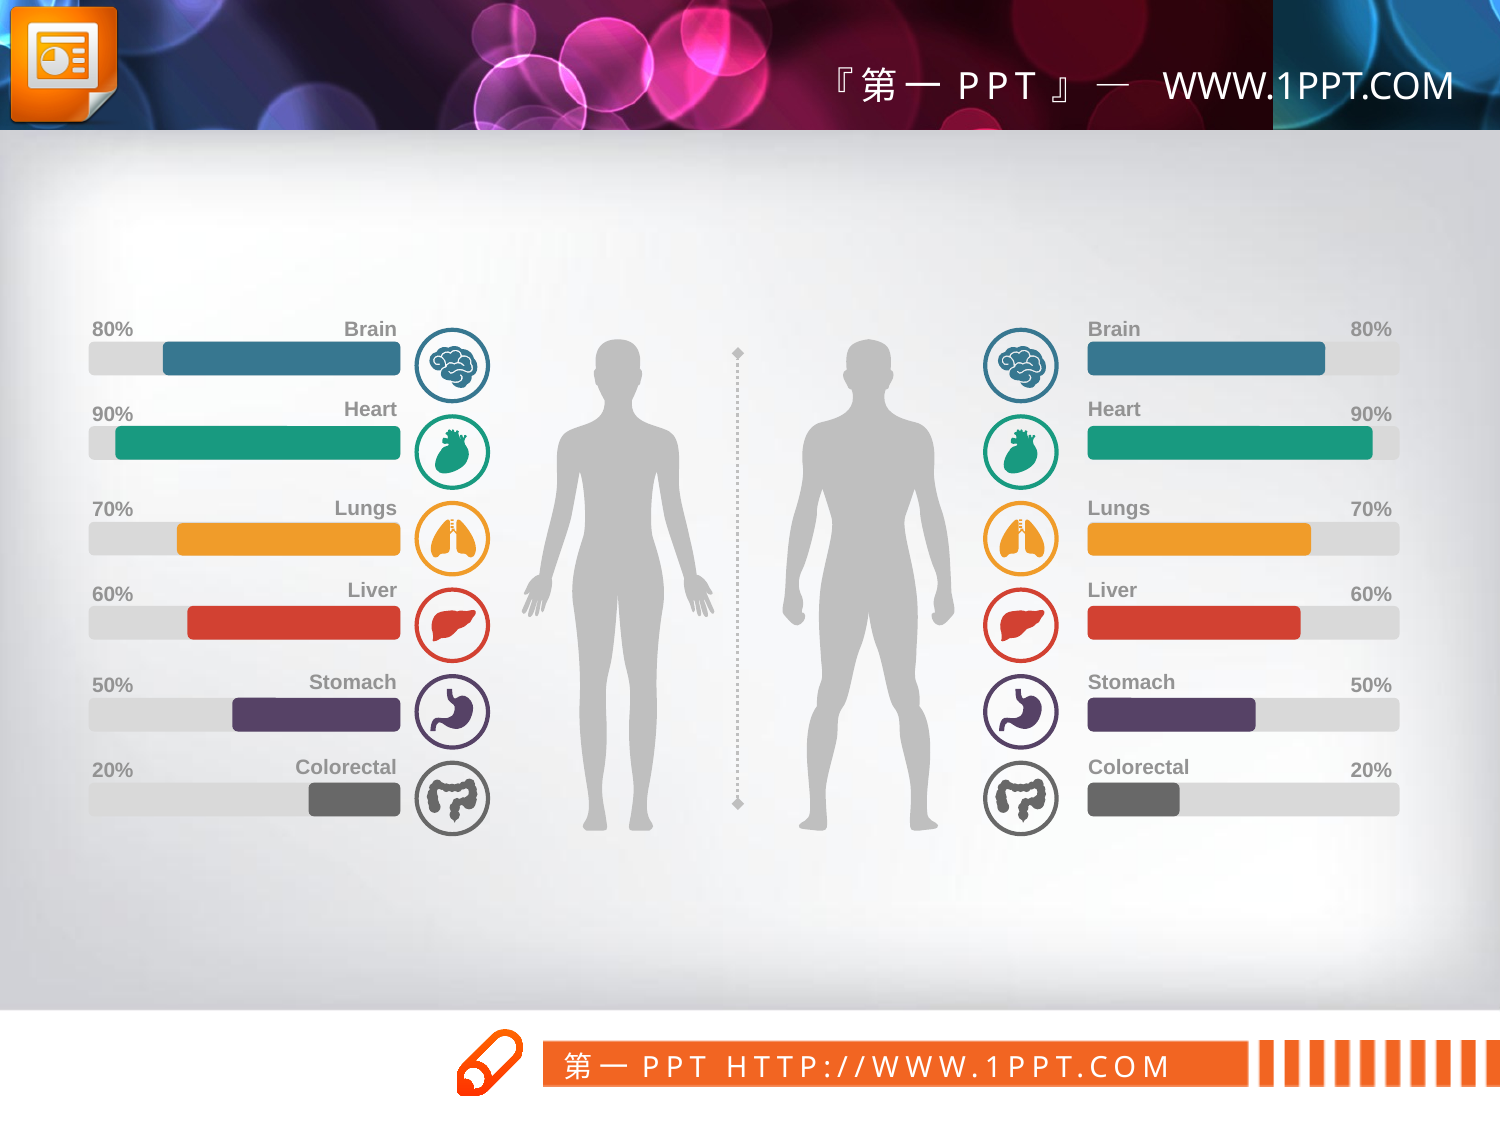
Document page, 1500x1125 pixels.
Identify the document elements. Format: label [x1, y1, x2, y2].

text_box [781, 338, 956, 832]
text_box [984, 329, 1057, 402]
text_box [88, 576, 401, 640]
text_box [88, 395, 401, 461]
text_box [984, 416, 1057, 489]
text_box [1087, 315, 1400, 376]
text_box [984, 762, 1057, 835]
picture [543, 1040, 1500, 1087]
text_box [416, 675, 489, 748]
text_box [1087, 668, 1400, 732]
text_box [416, 762, 489, 835]
picture [0, 0, 1500, 1012]
text_box [1087, 753, 1400, 817]
text_box [984, 675, 1057, 748]
text_box [520, 339, 716, 831]
text_box [416, 329, 489, 402]
text_box [88, 753, 401, 817]
text_box [984, 589, 1057, 662]
text_box [1087, 493, 1400, 556]
text_box [416, 502, 489, 575]
text_box [416, 589, 489, 662]
text_box [88, 668, 401, 732]
text_box [1087, 395, 1400, 461]
text_box [88, 493, 401, 556]
text_box [984, 502, 1057, 575]
text_box [1087, 576, 1400, 640]
text_box [88, 315, 401, 376]
text_box [416, 416, 489, 489]
